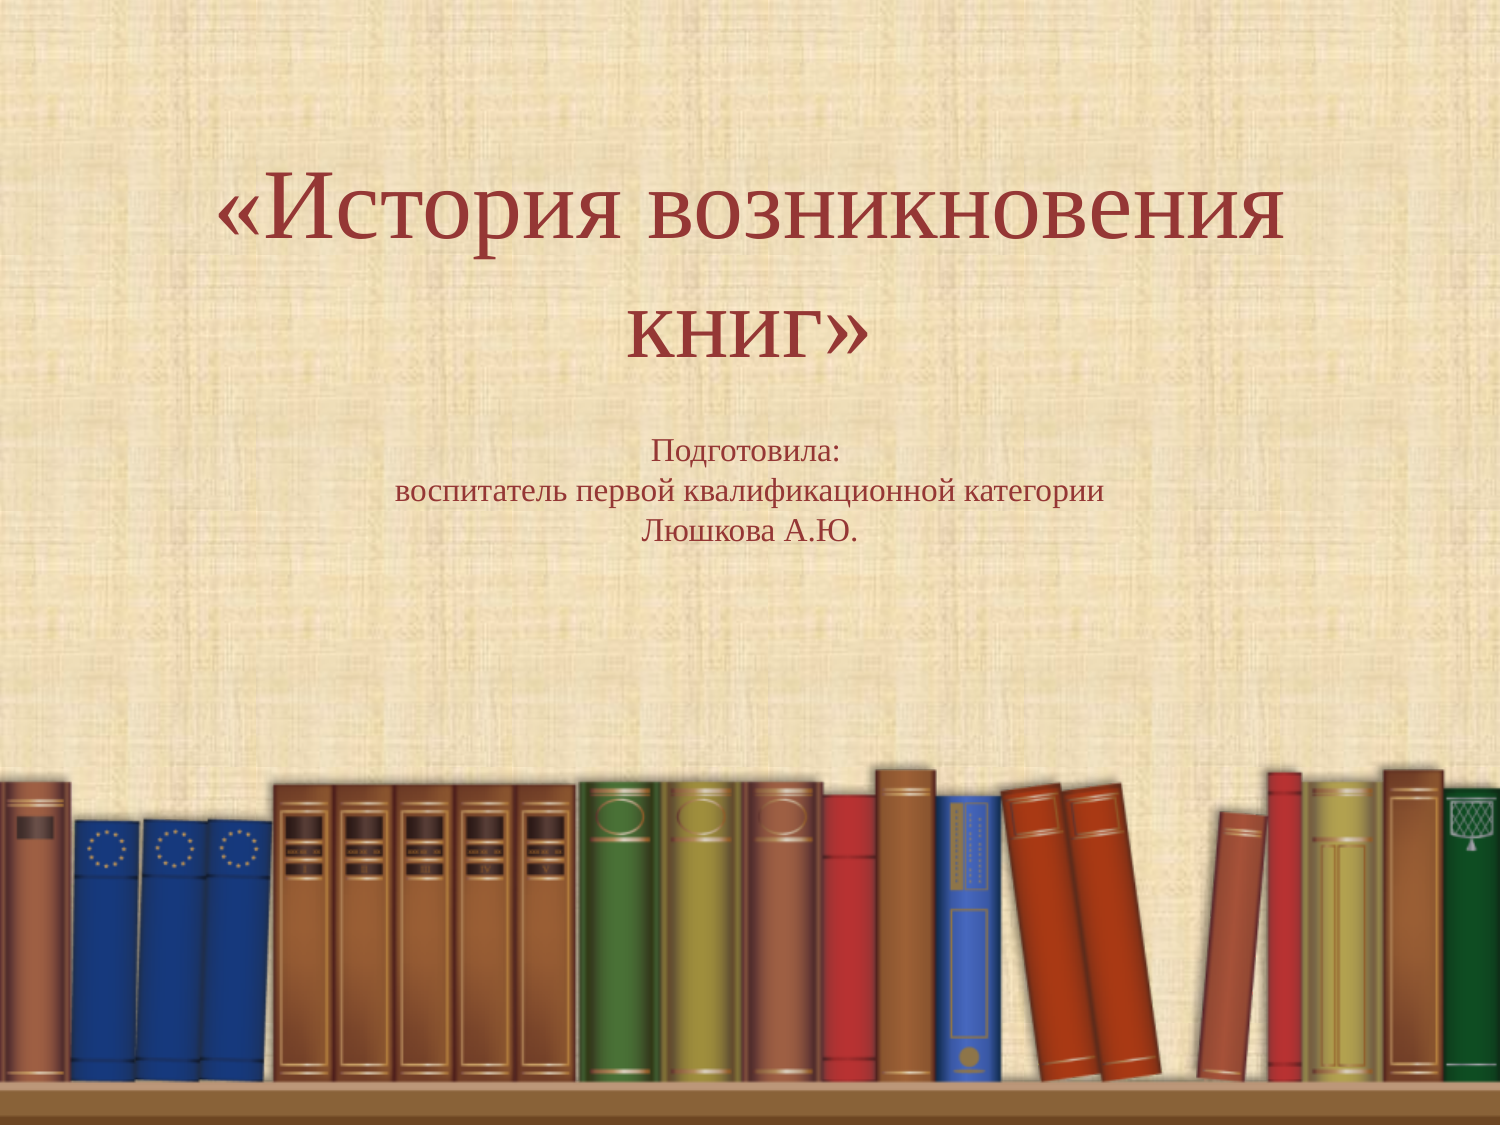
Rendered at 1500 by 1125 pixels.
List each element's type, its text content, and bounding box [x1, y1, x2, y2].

title «История возникновения книг» Подготовила: воспитатель первой квалификационной категории Люшкова А.Ю. [112, 90, 1388, 764]
picture [0, 765, 1500, 1125]
